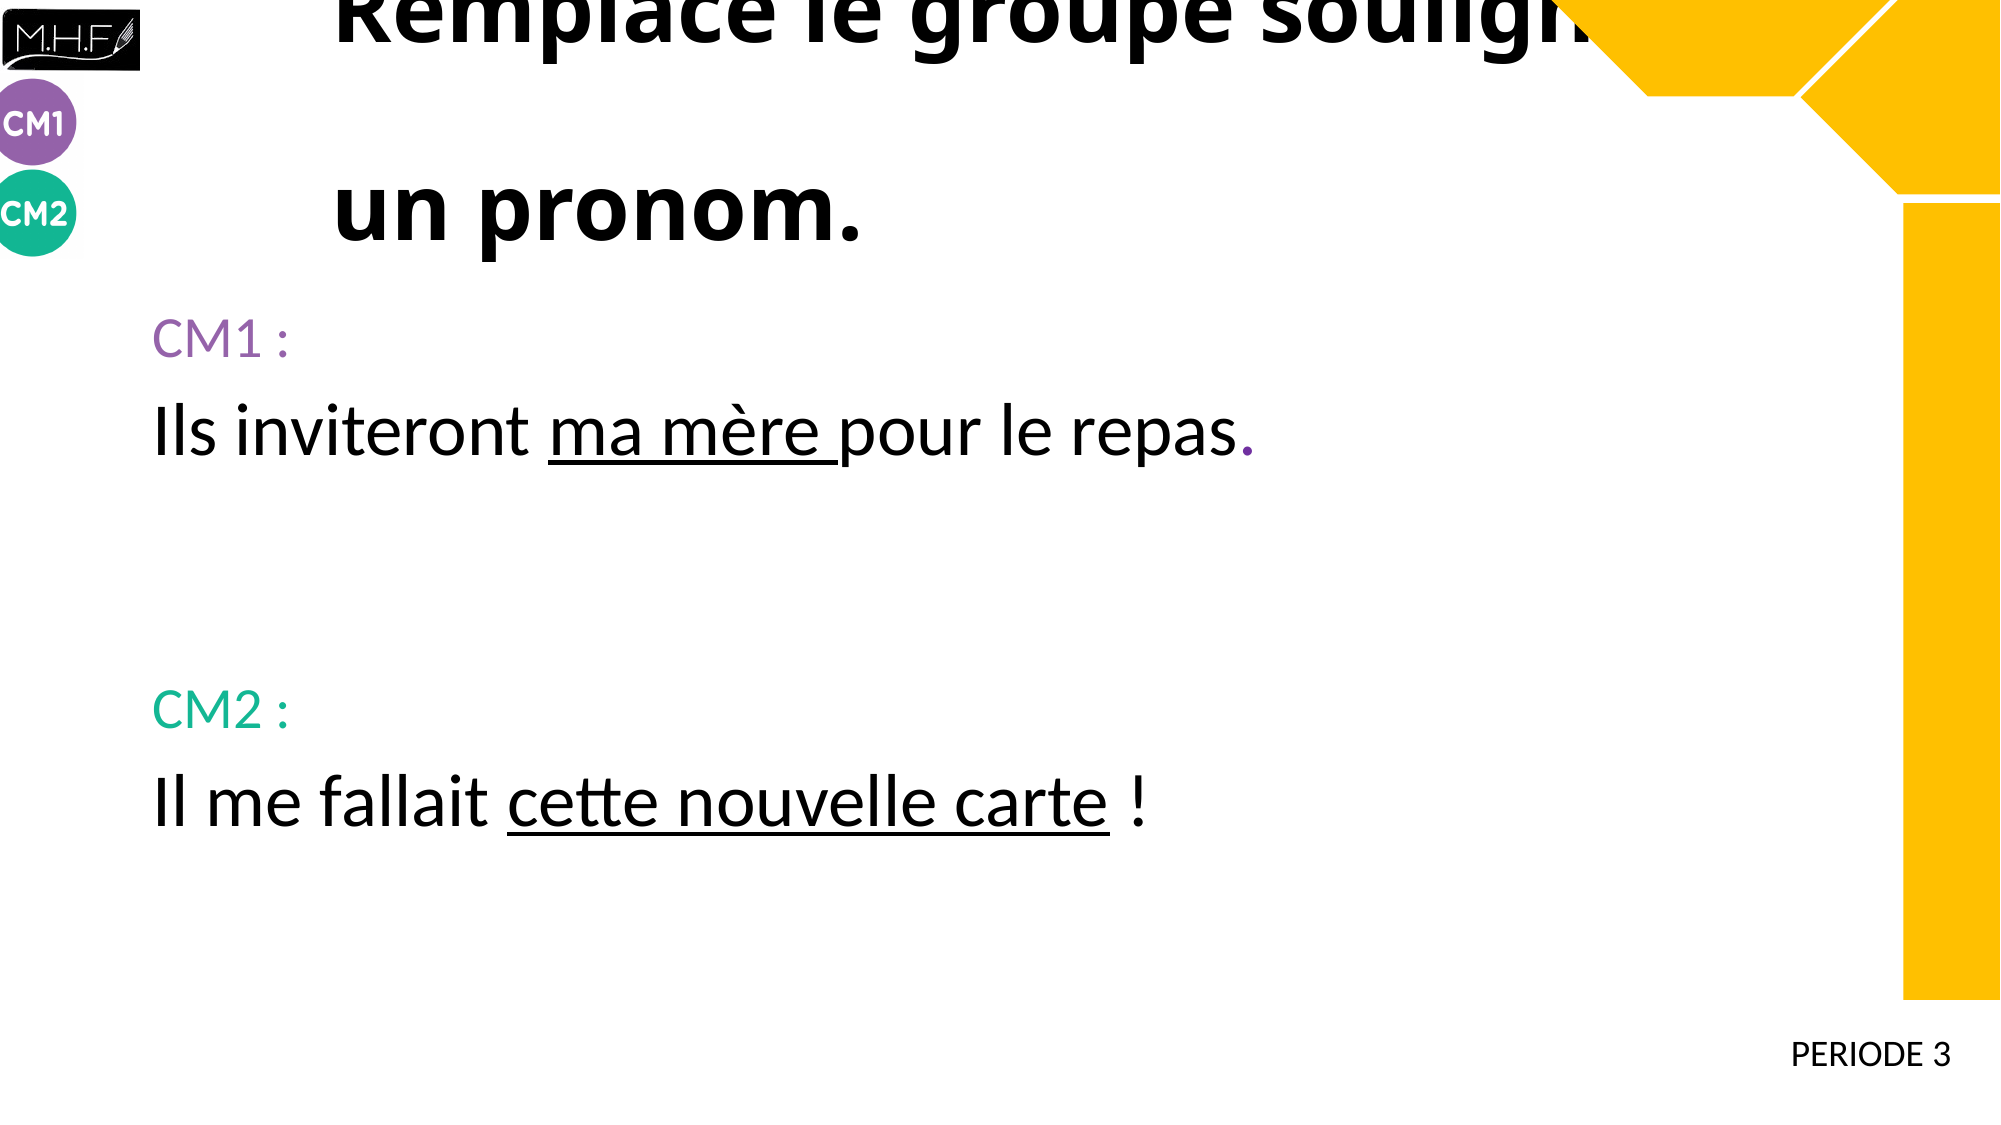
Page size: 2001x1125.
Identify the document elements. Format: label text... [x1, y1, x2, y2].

text_box [1549, 0, 1892, 98]
text_box PERIODE 3 [1362, 1021, 1967, 1082]
picture [0, 7, 140, 259]
text_box [1902, 202, 2000, 1001]
list CM1 : Ils inviteront ma mère pour le repas. CM2 : Il me fallait cette nouvelle carte ! [137, 299, 1863, 1014]
text_box [1799, 0, 2000, 196]
title Remplace le groupe souligné par un pronom. [316, 3, 1863, 221]
